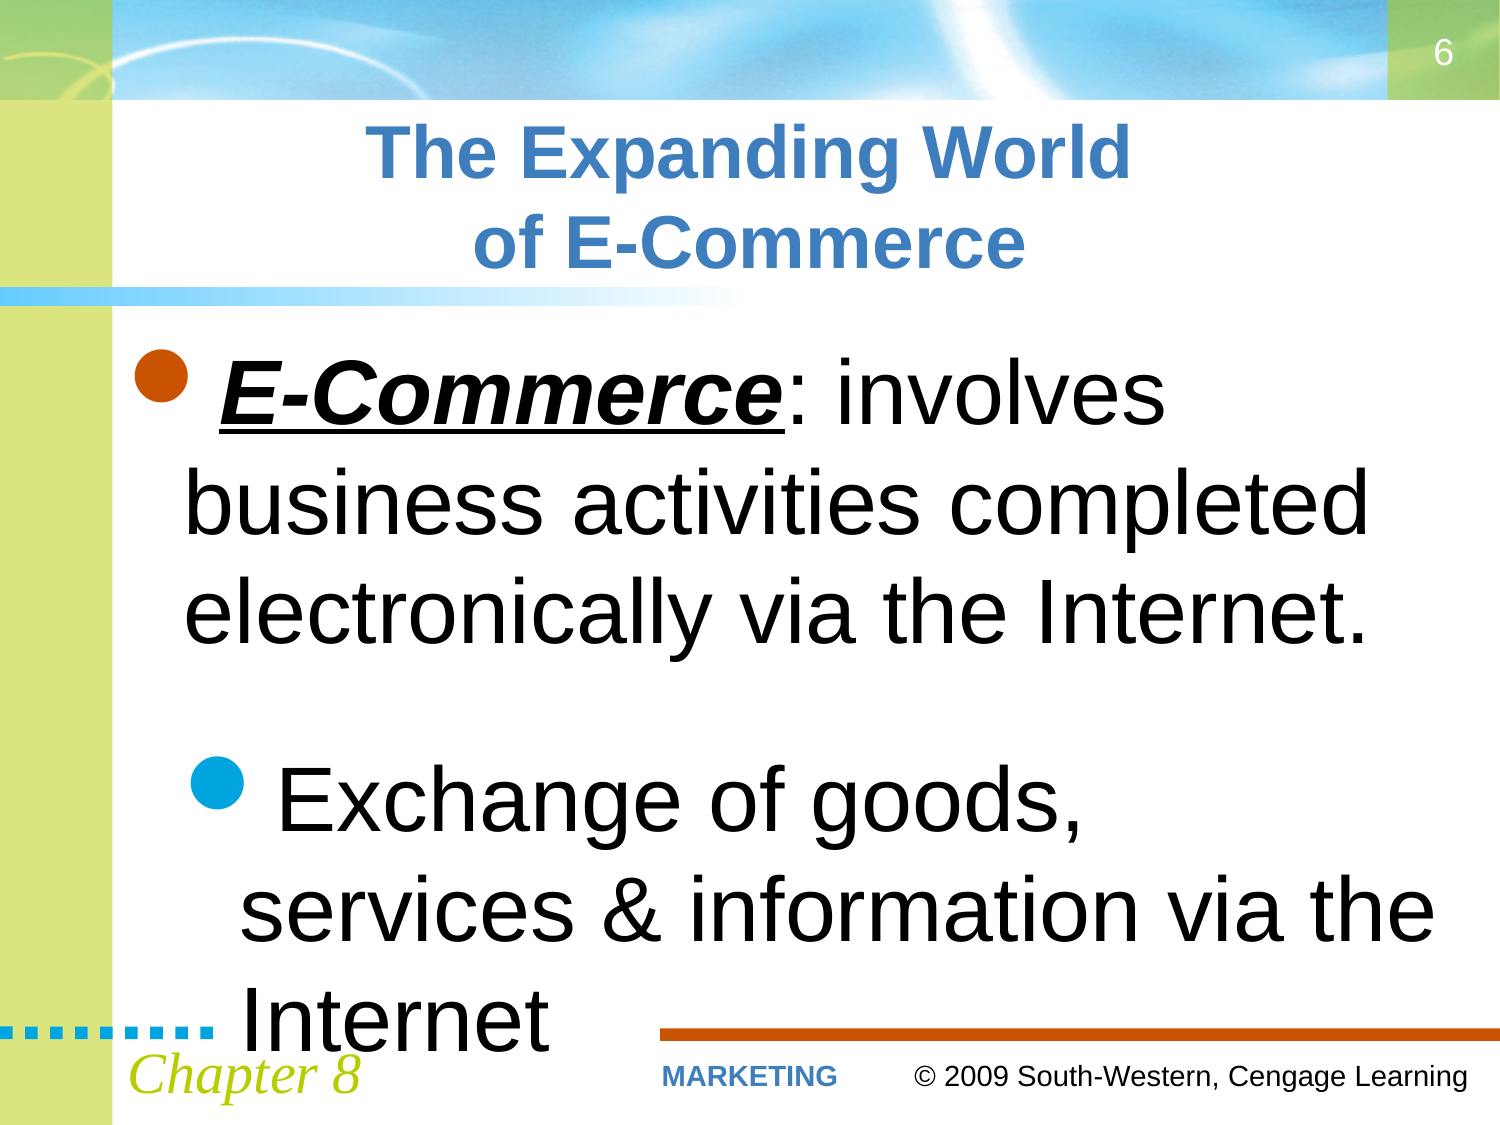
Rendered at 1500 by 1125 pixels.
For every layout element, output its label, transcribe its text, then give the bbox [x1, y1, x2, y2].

title The Expanding World of E-Commerce [112, 99, 1388, 288]
slide_number 6 [1387, 0, 1500, 101]
list E-Commerce: involves business activities completed electronically via the Internet. Exchange of goods, services & information via the Internet [112, 324, 1463, 1001]
footer Chapter 8 [112, 1012, 638, 1113]
